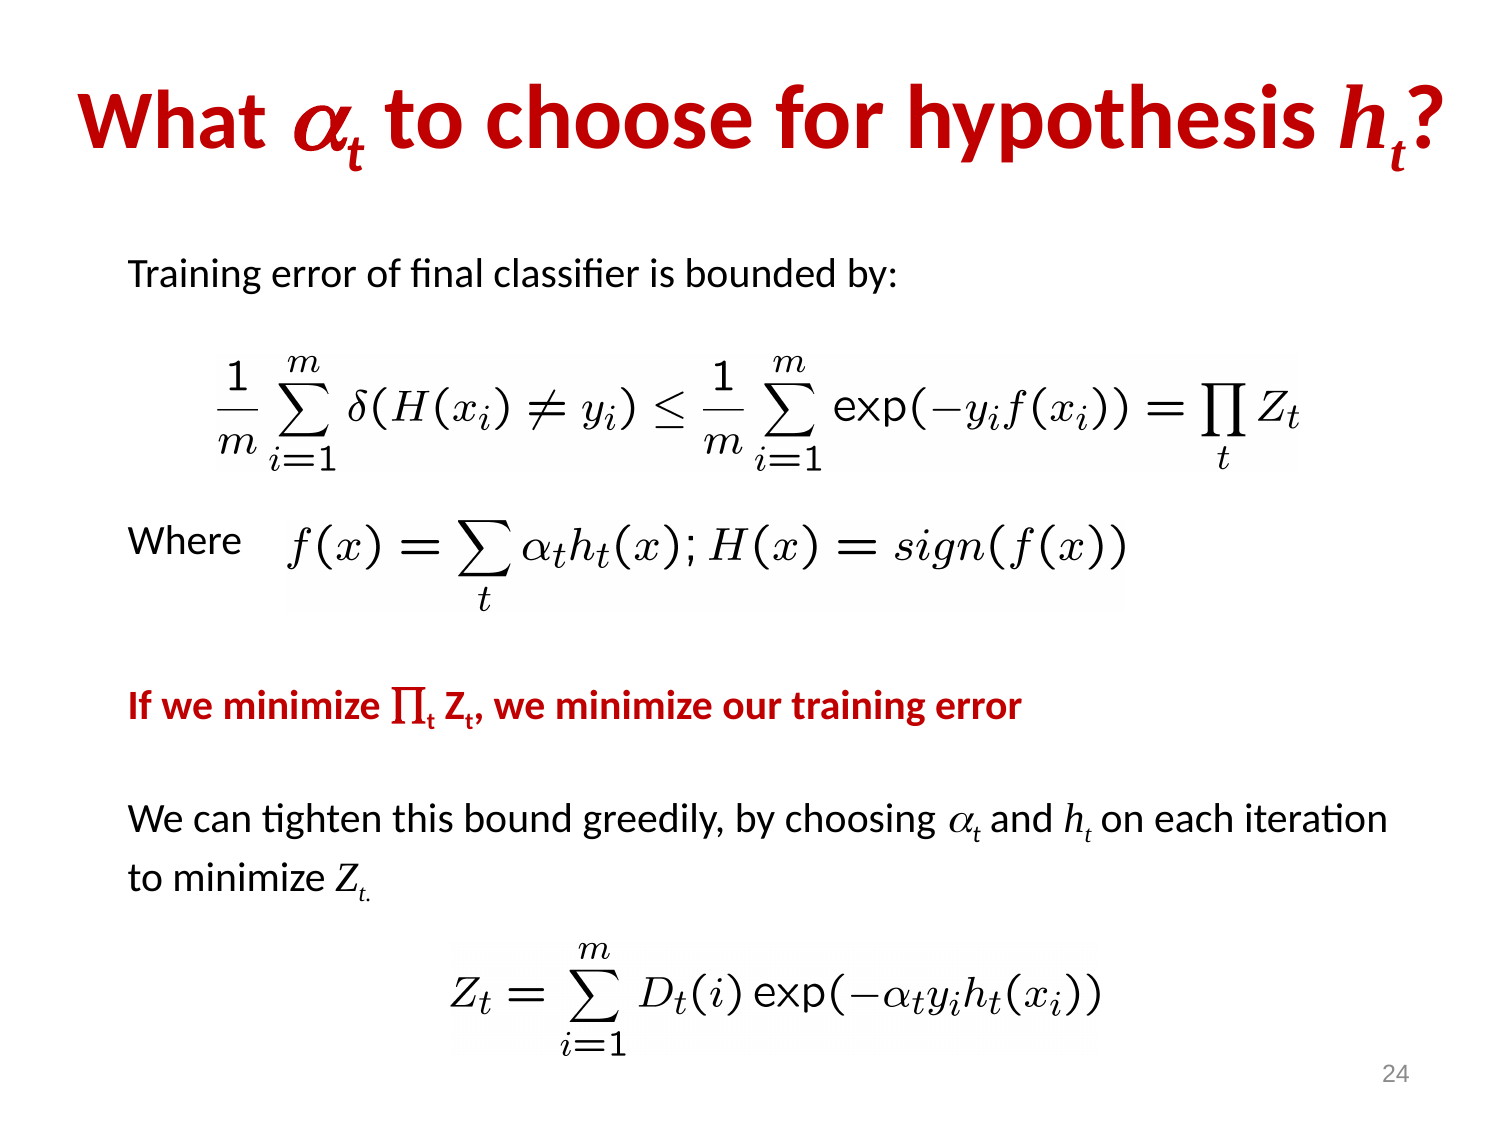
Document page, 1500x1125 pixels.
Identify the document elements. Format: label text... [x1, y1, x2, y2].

slide_number 24 [1074, 1042, 1425, 1103]
picture [449, 941, 1101, 1058]
picture [287, 520, 1126, 613]
text_box What t to choose for hypothesis ht? [49, 50, 1475, 175]
list Training error of final classifier is bounded by: Where If we minimize t Zt, we minimize our training error We can tighten this bound greedily, by choosing t and ht on each iteration to minimize Zt. [112, 244, 1413, 1107]
picture [216, 353, 1301, 473]
